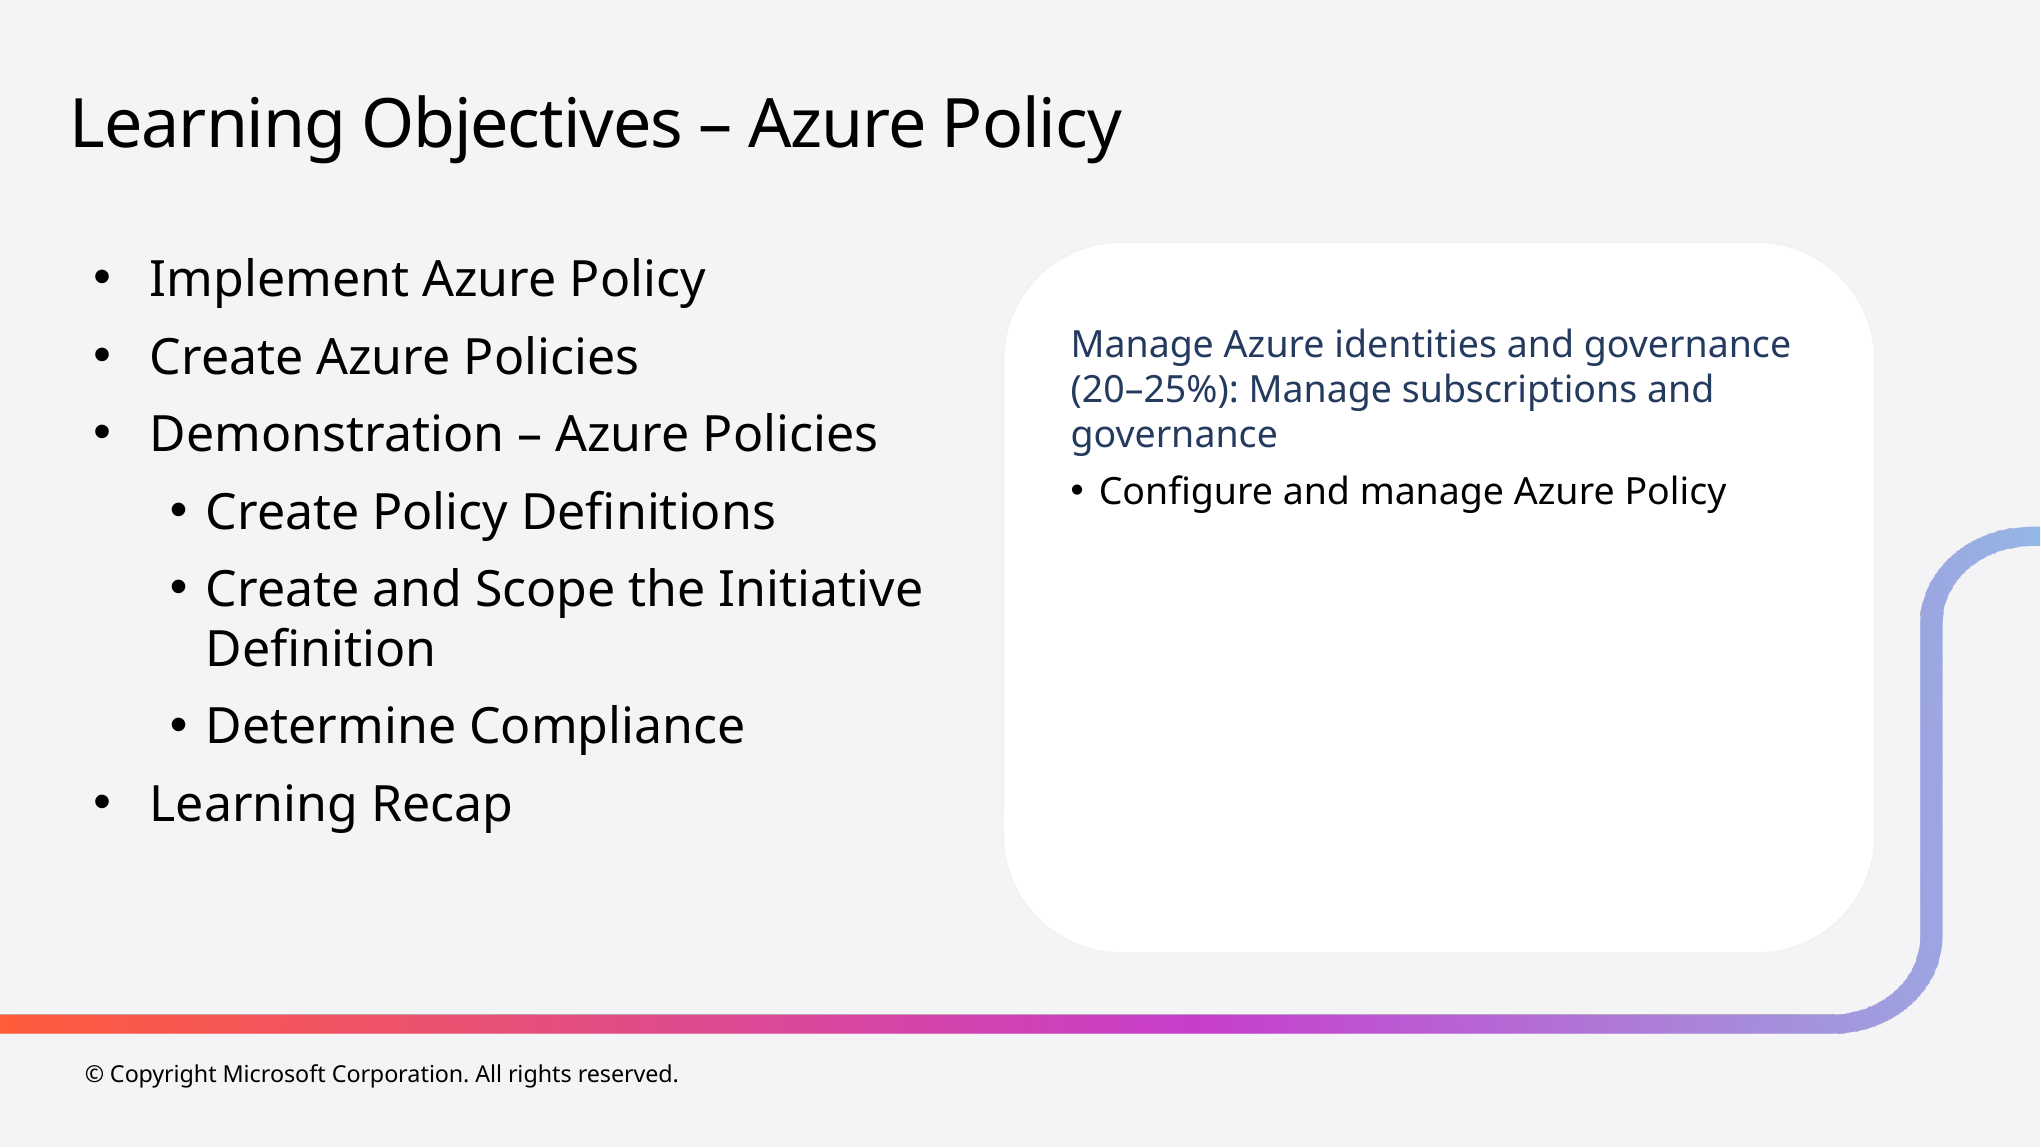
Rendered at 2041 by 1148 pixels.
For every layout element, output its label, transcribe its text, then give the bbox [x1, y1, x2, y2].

title Learning Objectives – Azure Policy [70, 73, 1968, 188]
text_box Implement Azure Policy Create Azure Policies Demonstration – Azure Policies Create Policy Definitions Create and Scope the Initiative Definition Determine Compliance Learning Recap [93, 246, 985, 832]
picture [0, 526, 2041, 1034]
text_box Manage Azure identities and governance (20–25%): Manage subscriptions and governance Configure and manage Azure Policy [1055, 312, 1835, 520]
